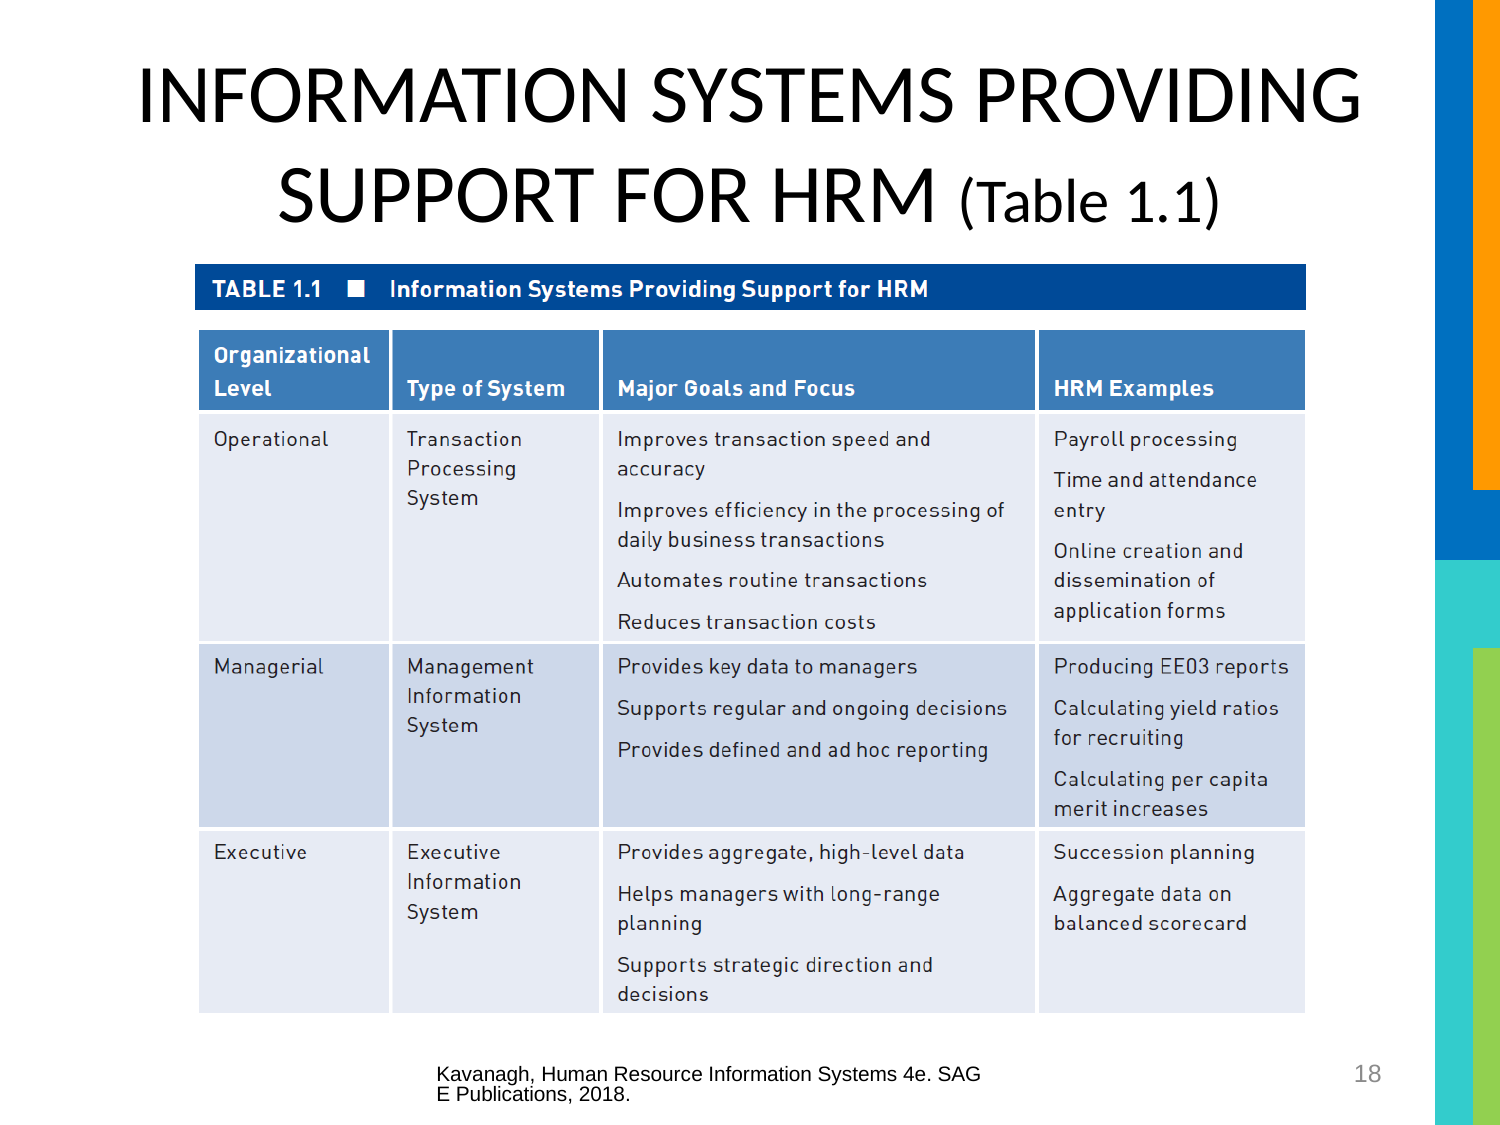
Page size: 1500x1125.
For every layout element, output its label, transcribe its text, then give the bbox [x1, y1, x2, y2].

slide_number 18 [1059, 1042, 1397, 1103]
footer Kavanagh, Human Resource Information Systems 4e. SAGE Publications, 2018. [421, 1042, 1004, 1103]
title INFORMATION SYSTEMS PROVIDING SUPPORT FOR HRM (Table 1.1) [75, 45, 1425, 233]
picture [191, 259, 1309, 1016]
